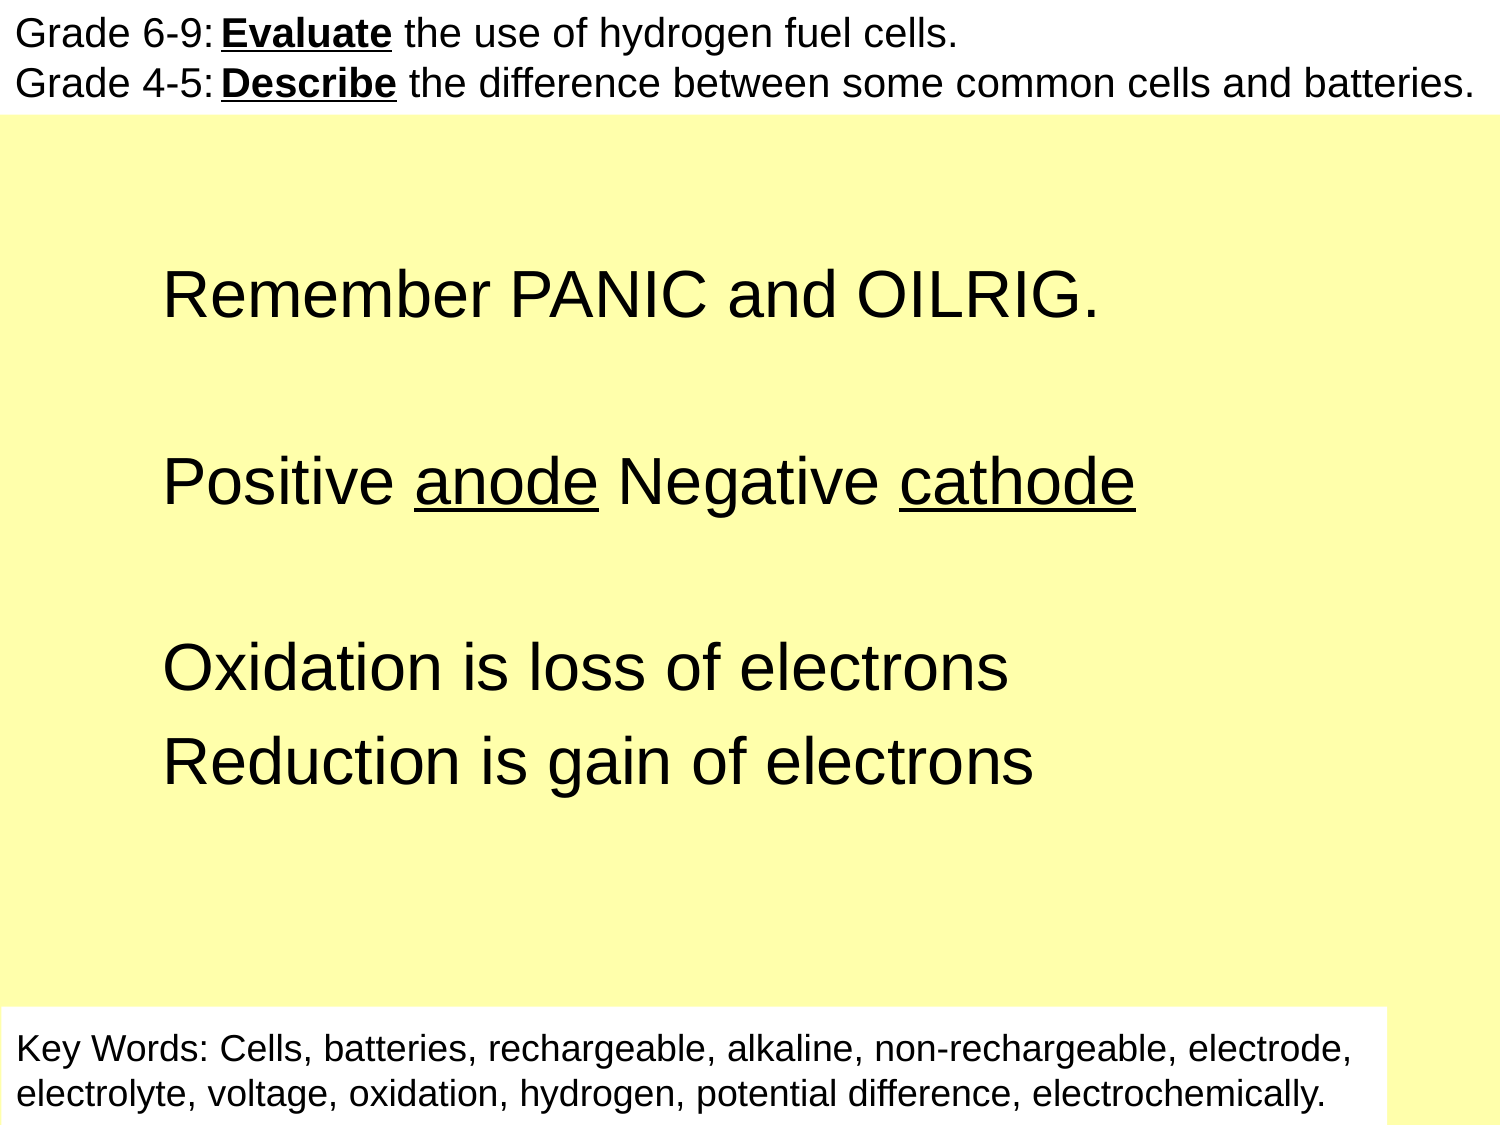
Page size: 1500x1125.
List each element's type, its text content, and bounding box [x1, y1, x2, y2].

text_box Grade 6-9: Evaluate the use of hydrogen fuel cells. Grade 4-5: Describe the difference between some common cells and batteries. [0, 0, 1500, 114]
text_box Key Words: Cells, batteries, rechargeable, alkaline, non-rechargeable, electrode, electrolyte, voltage, oxidation, hydrogen, potential difference, electrochemically. [1, 1006, 1388, 1125]
text_box Remember PANIC and OILRIG. Positive anode Negative cathode Oxidation is loss of electrons Reduction is gain of electrons [147, 243, 1500, 1024]
